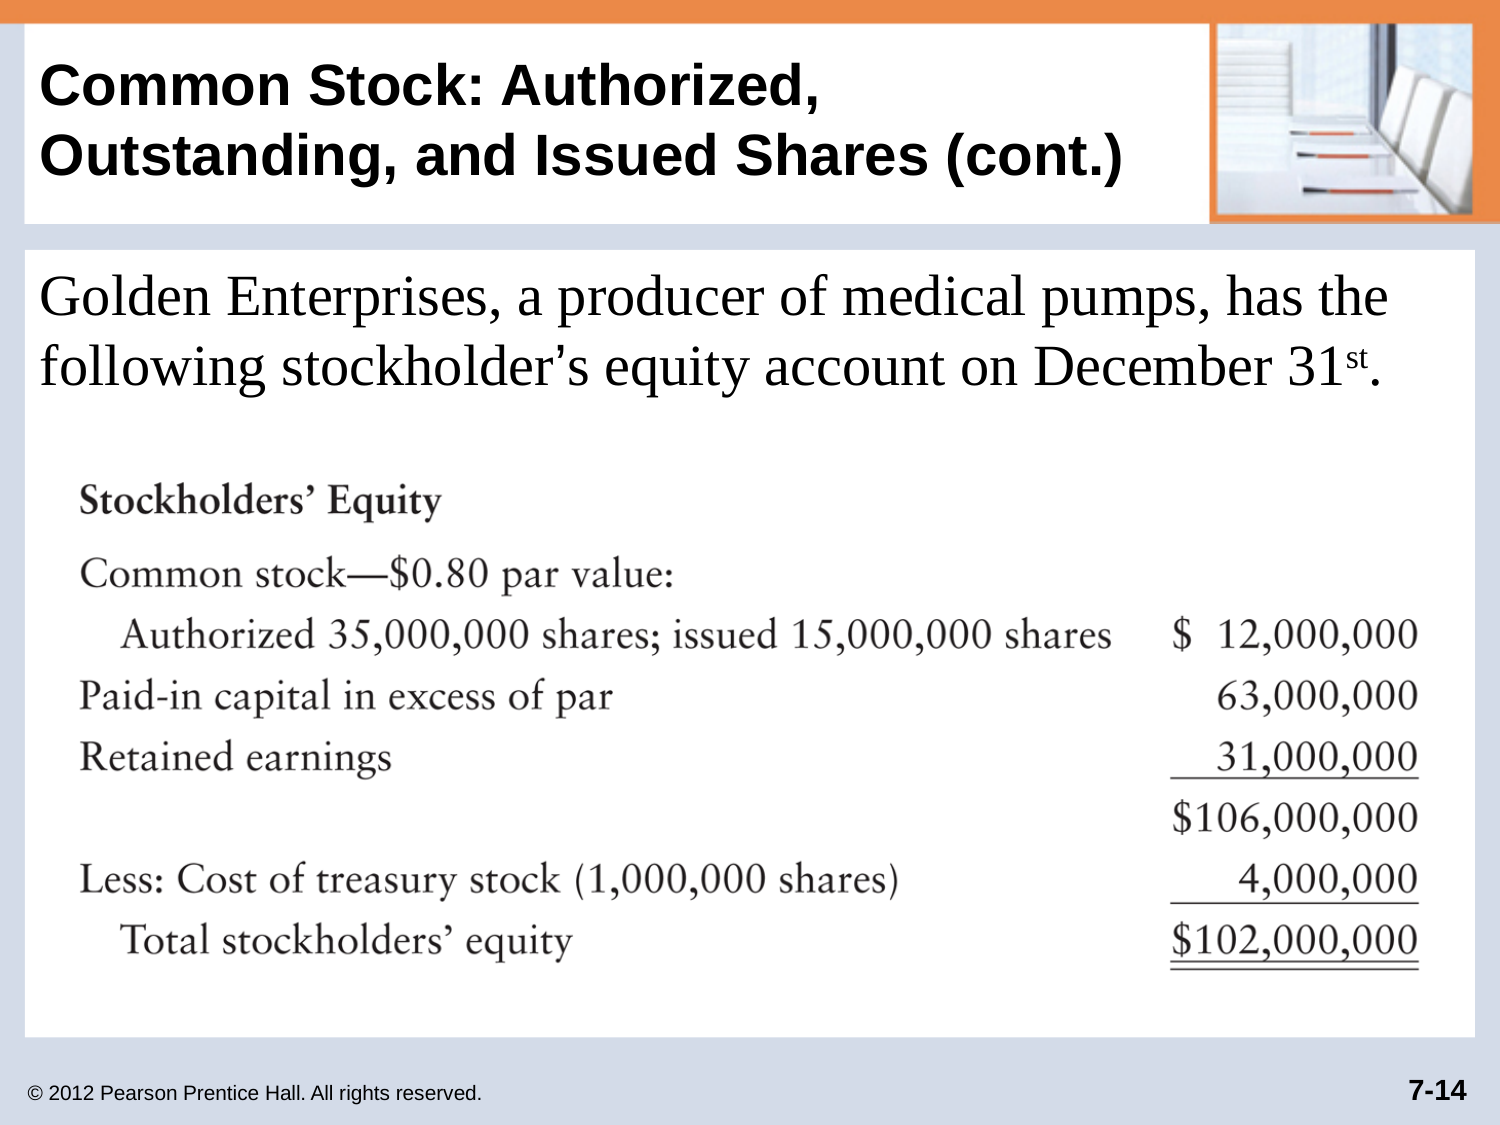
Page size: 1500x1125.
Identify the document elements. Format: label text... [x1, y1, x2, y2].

picture [68, 474, 1432, 978]
slide_number 7-14 [1331, 1038, 1482, 1114]
title Common Stock: Authorized, Outstanding, and Issued Shares (cont.) [24, 39, 1201, 195]
footer © 2012 Pearson Prentice Hall. All rights reserved. [12, 1037, 938, 1113]
picture [0, 0, 1500, 224]
list Golden Enterprises, a producer of medical pumps, has the following stockholder’s equity account on December 31st. [24, 249, 1476, 1013]
